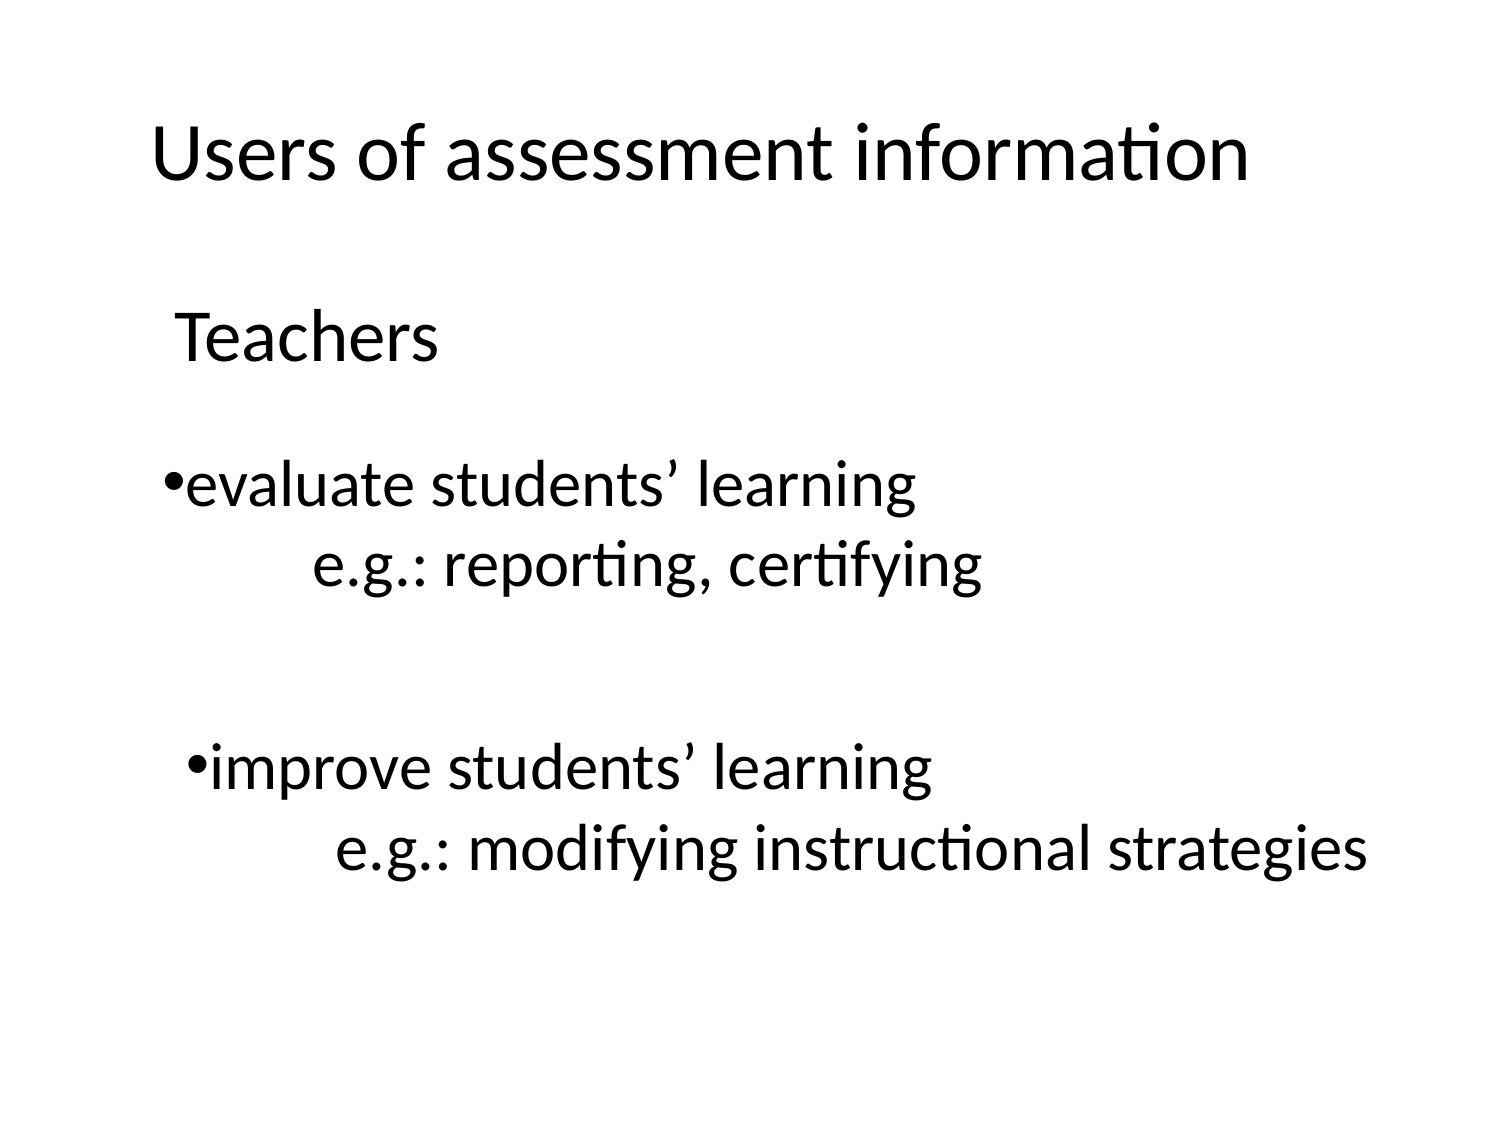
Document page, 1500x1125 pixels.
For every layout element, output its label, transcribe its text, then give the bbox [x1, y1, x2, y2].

text_box improve students’ learning e.g.: modifying instructional strategies [171, 715, 1388, 891]
text_box evaluate students’ learning e.g.: reporting, certifying [147, 432, 1282, 608]
text_box Teachers [159, 278, 561, 384]
text_box Users of assessment information [135, 90, 1365, 205]
